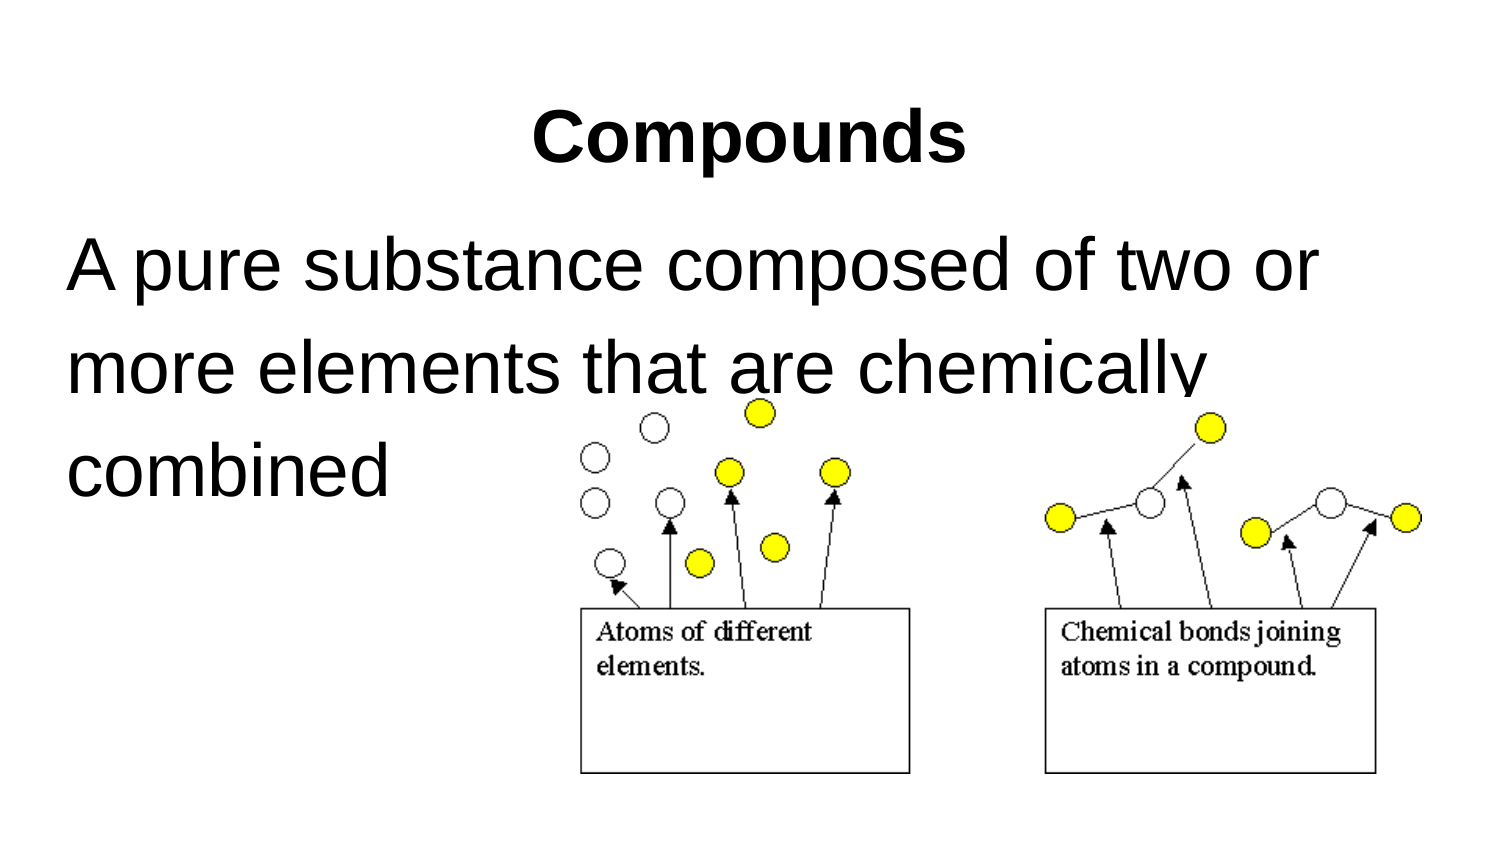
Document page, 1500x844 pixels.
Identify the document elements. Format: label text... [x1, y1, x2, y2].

list A pure substance composed of two or more elements that are chemically combined [51, 186, 1449, 747]
title Compounds [51, 72, 1449, 167]
picture [579, 397, 1422, 775]
